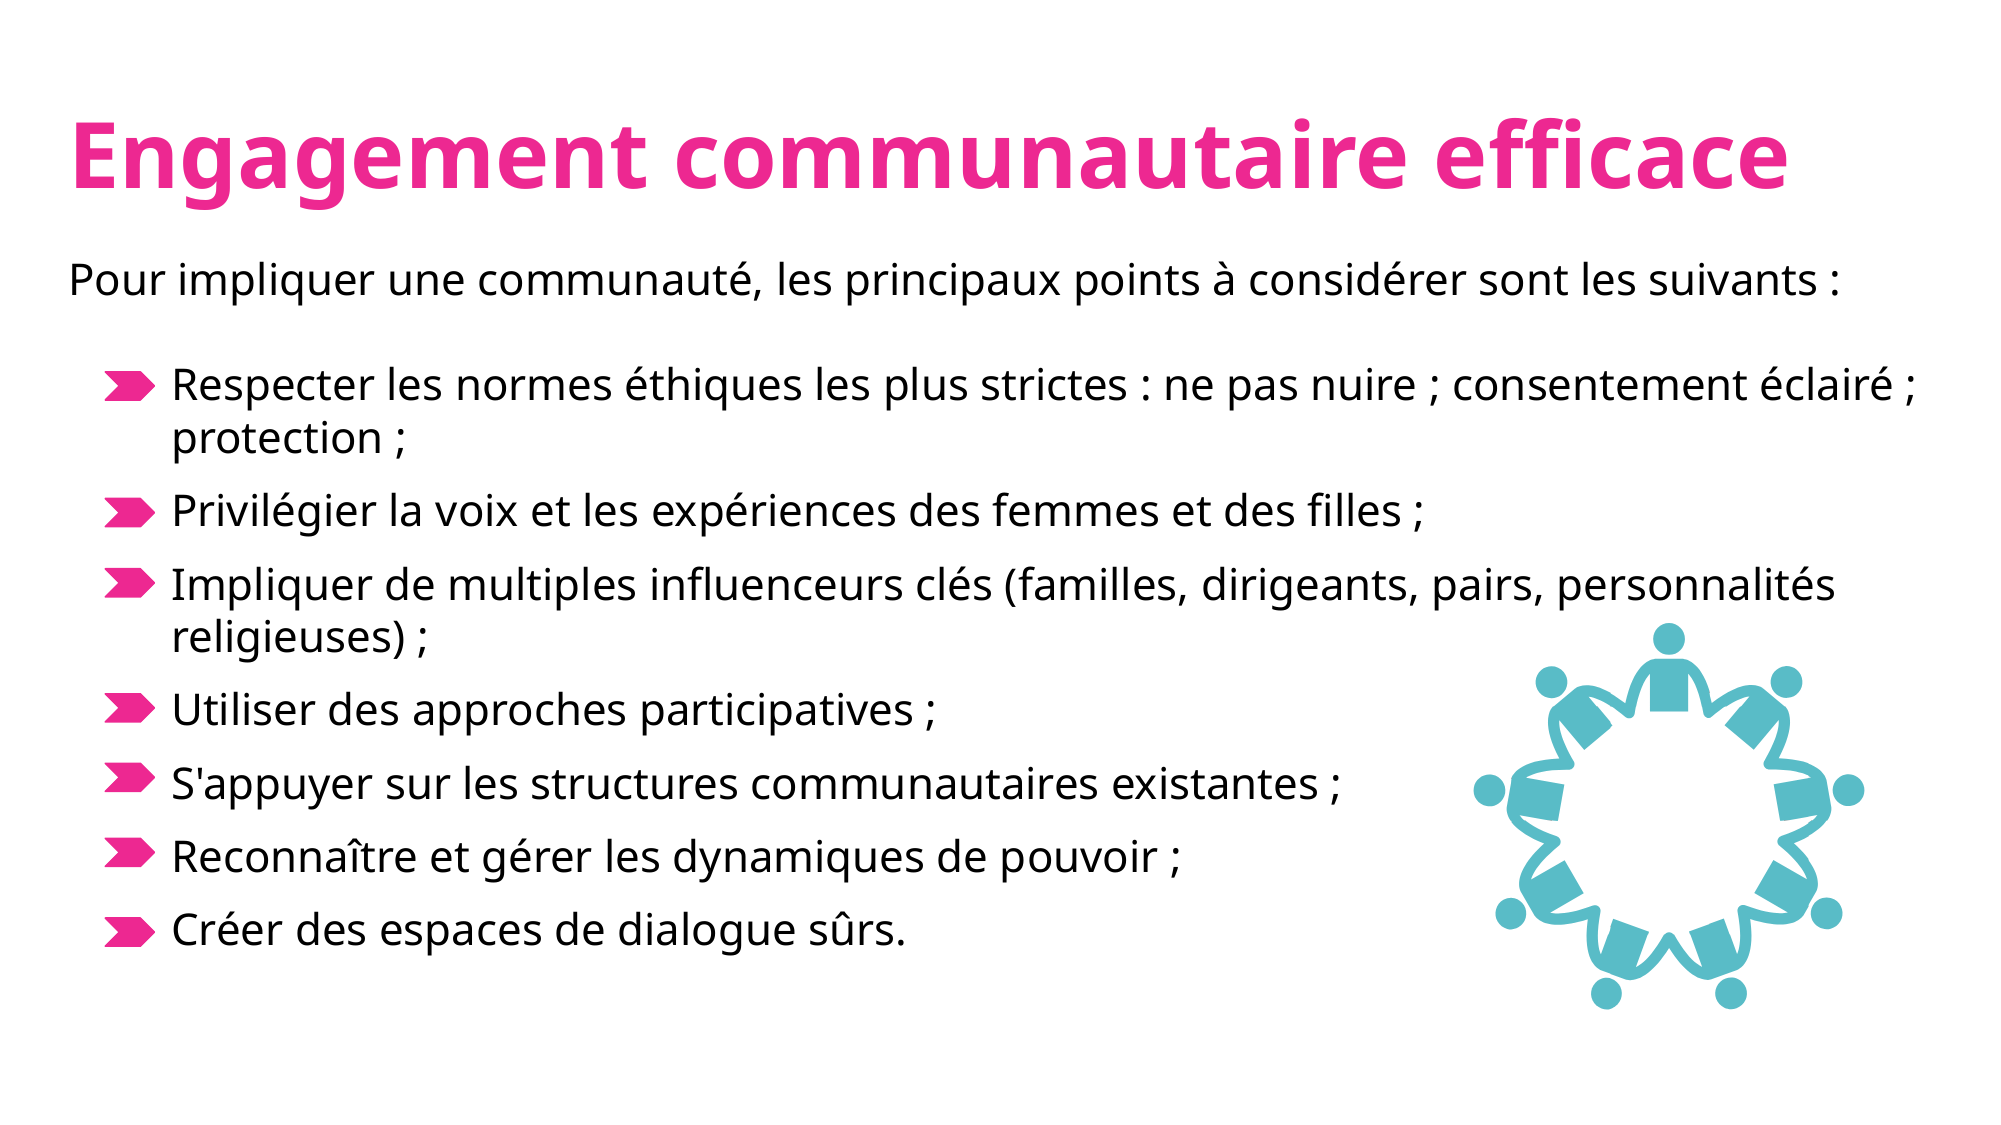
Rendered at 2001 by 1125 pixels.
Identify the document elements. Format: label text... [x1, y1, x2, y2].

text_box [105, 693, 155, 722]
text_box [105, 568, 155, 597]
text_box [105, 918, 155, 947]
text_box [105, 763, 155, 792]
text_box [105, 838, 155, 867]
list Pour impliquer une communauté, les principaux points à considérer sont les suivants : Respecter les normes éthiques les plus strictes : ne pas nuire ; consentement éclairé ; protection ; Privilégier la voix et les expériences des femmes et des filles ; Impliquer de multiples influenceurs clés (familles, dirigeants, pairs, personnalités religieuses) ; Utiliser des approches participatives ; S'appuyer sur les structures communautaires existantes ; Reconnaître et gérer les dynamiques de pouvoir ; Créer des espaces de dialogue sûrs. [68, 252, 1932, 1000]
text_box [105, 371, 155, 401]
picture [1412, 593, 1907, 1048]
text_box [105, 498, 155, 527]
title Engagement communautaire efficace [68, 97, 1932, 223]
